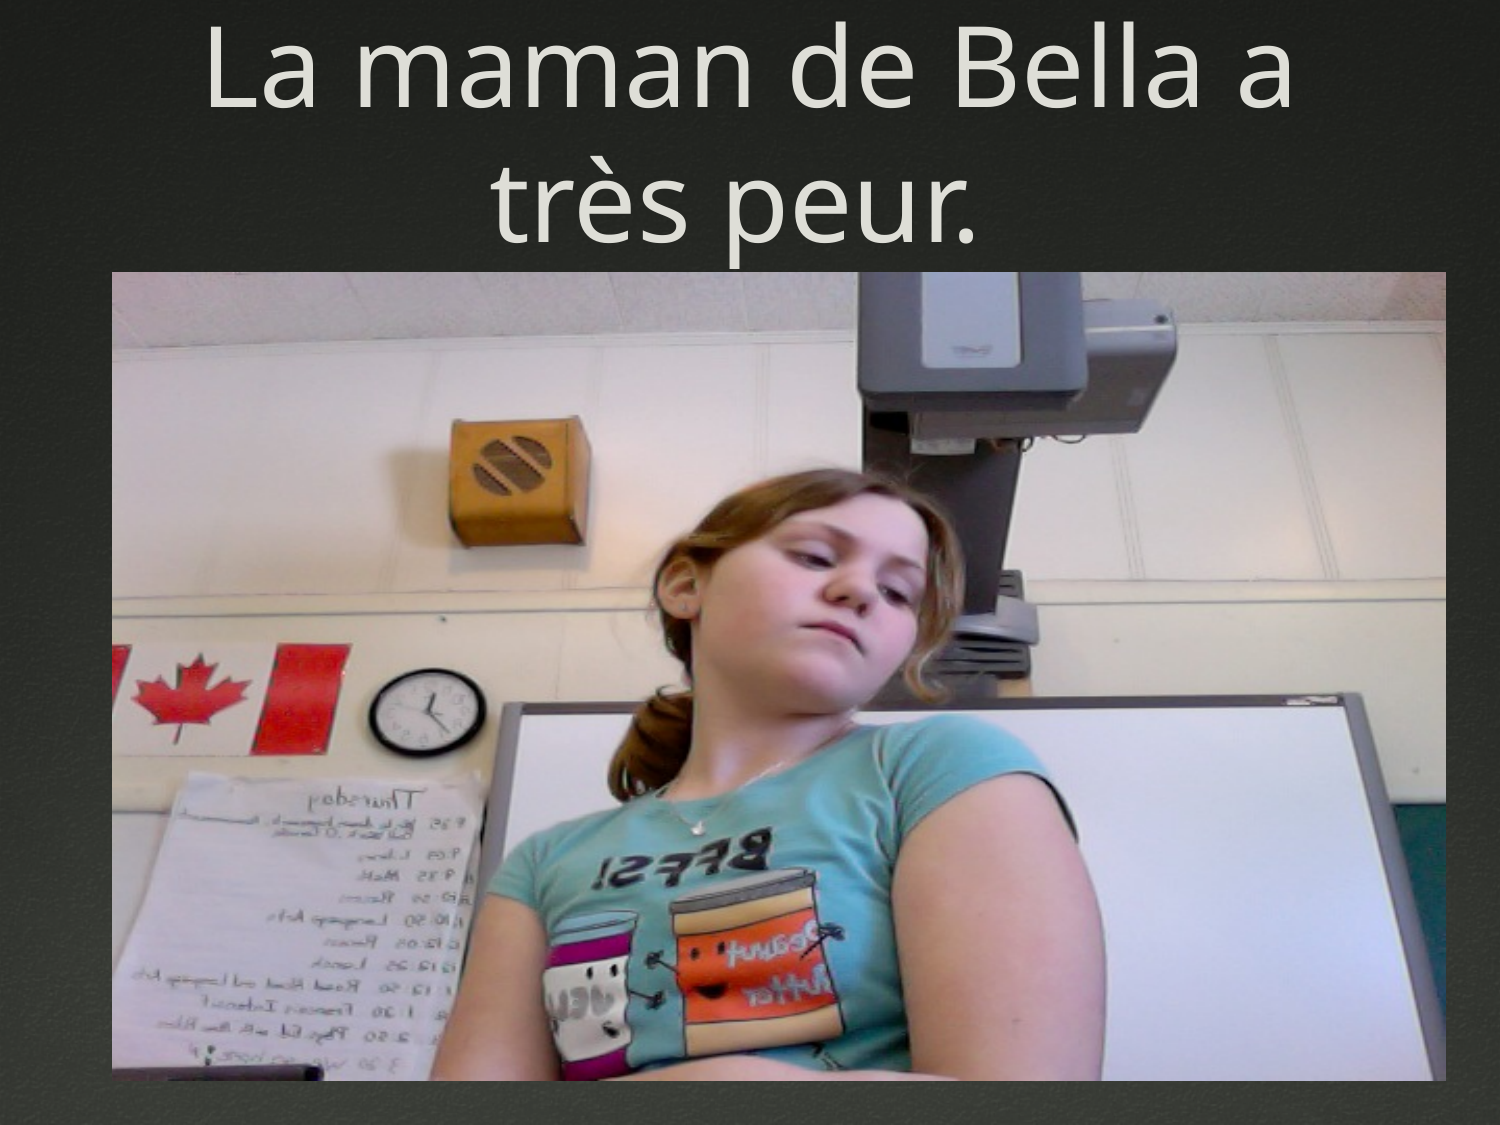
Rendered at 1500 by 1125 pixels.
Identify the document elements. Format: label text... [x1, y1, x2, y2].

title La maman de Bella a très peur. [112, 36, 1388, 270]
picture [111, 271, 1447, 1082]
